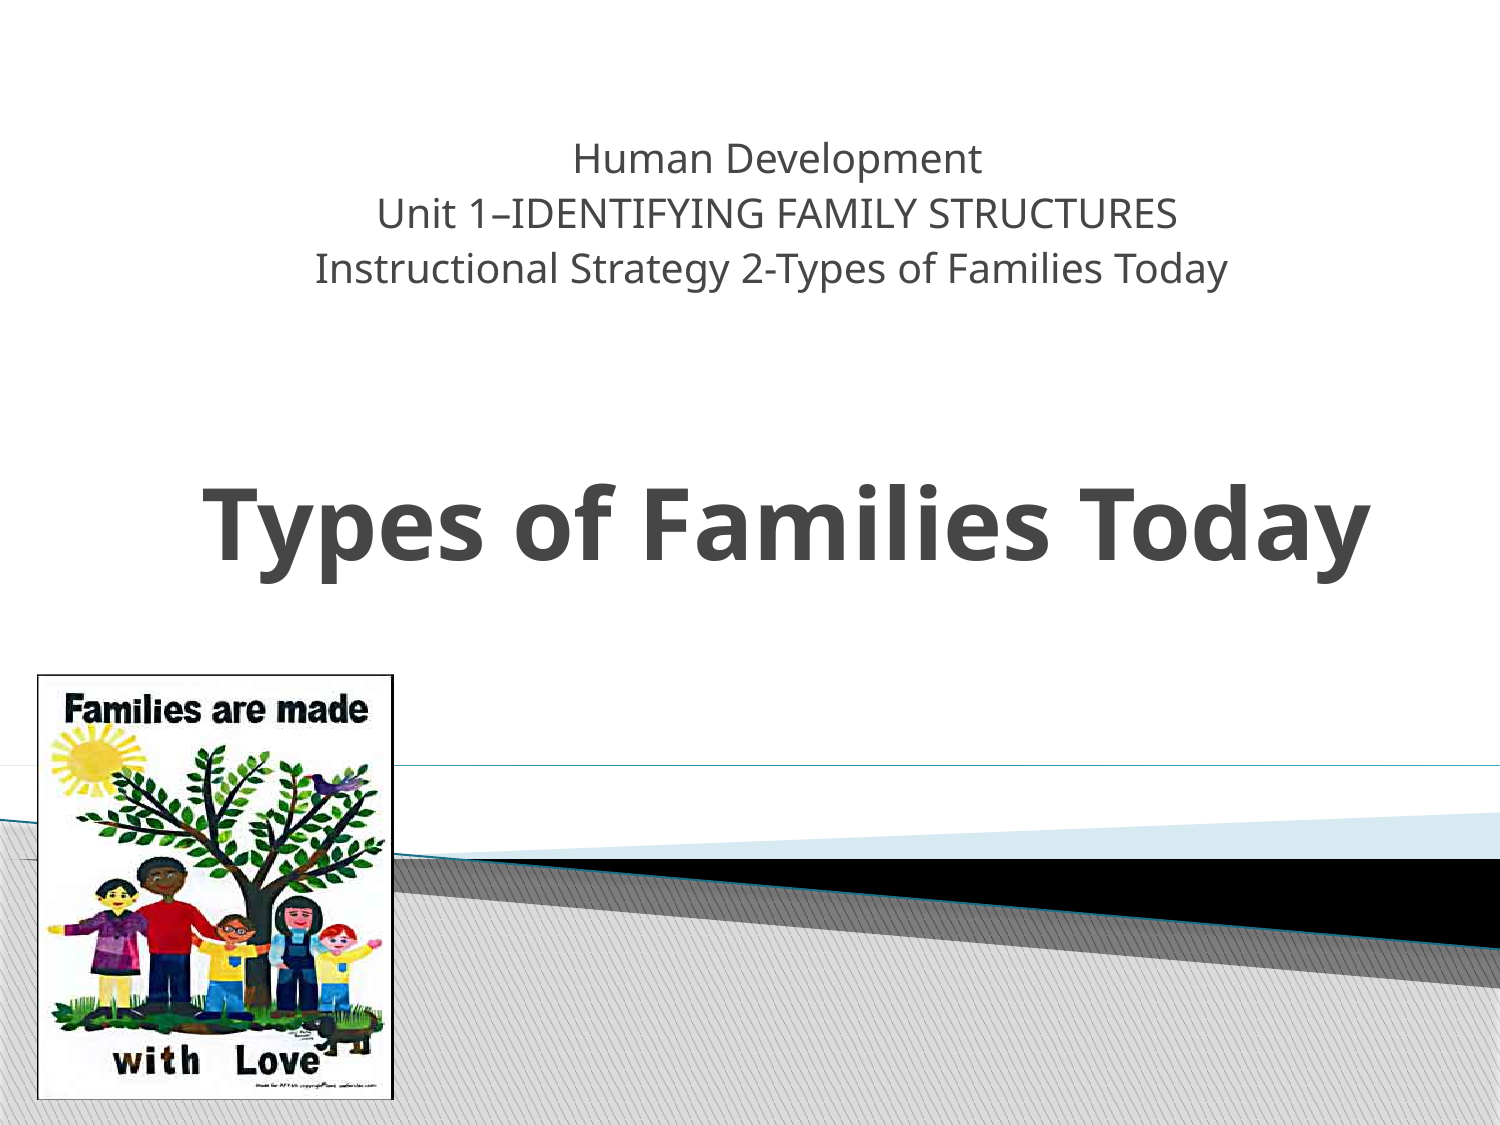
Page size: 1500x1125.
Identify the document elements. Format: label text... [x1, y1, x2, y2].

picture [0, 674, 1500, 1101]
subtitle Human Development Unit 1–IDENTIFYING FAMILY STRUCTURES Instructional Strategy 2-Types of Families Today [112, 125, 1450, 300]
title Types of Families Today [112, 412, 1388, 588]
